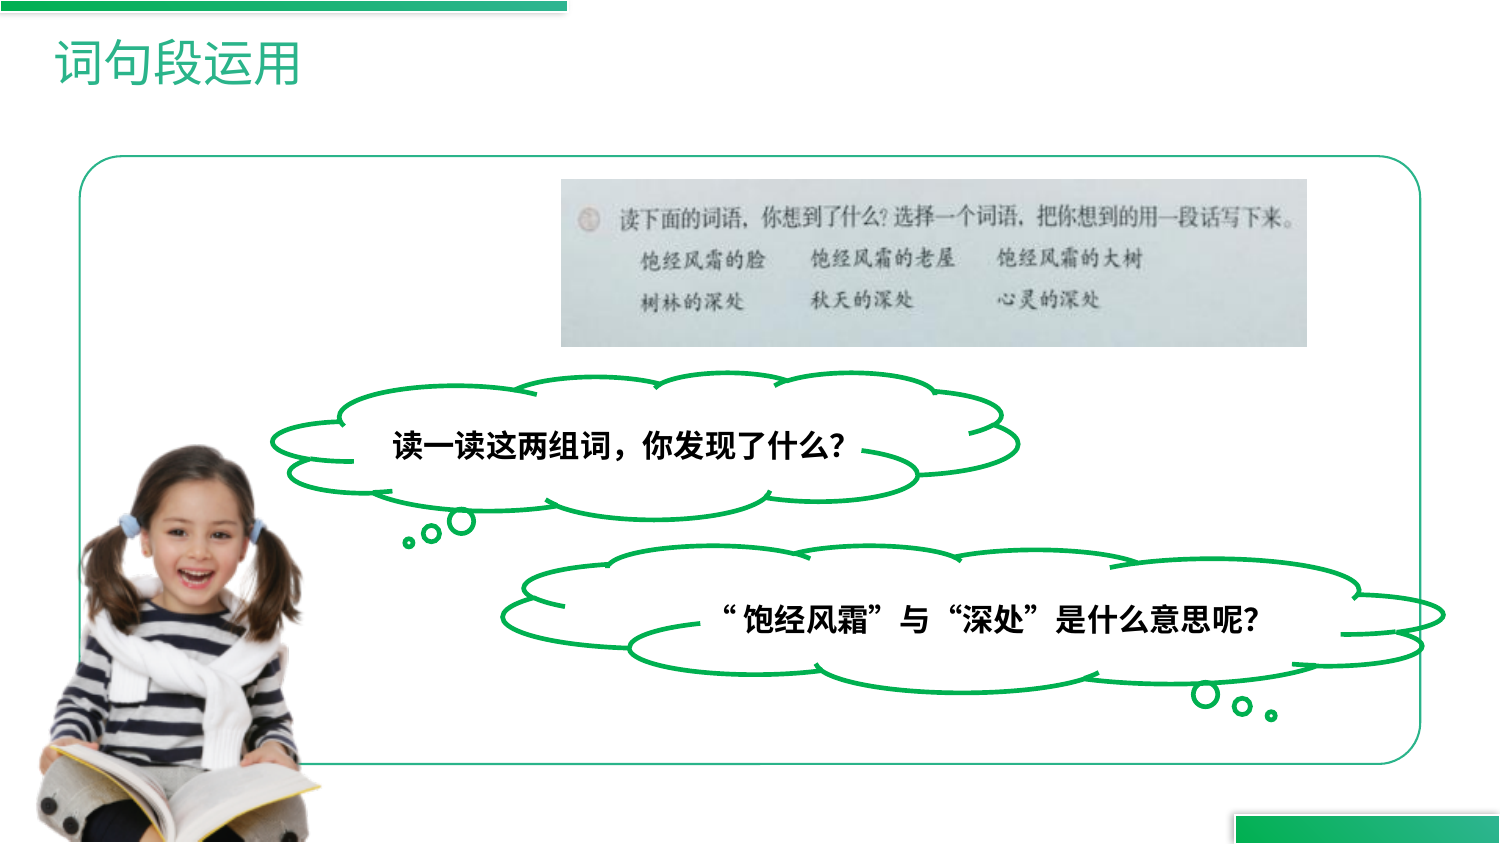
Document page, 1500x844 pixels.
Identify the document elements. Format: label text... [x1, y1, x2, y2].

text_box “饱经风霜”与“深处”是什么意思呢？ [693, 594, 1480, 643]
text_box 读一读这两组词，你发现了什么？ [381, 420, 934, 470]
text_box [1266, 710, 1277, 721]
text_box [271, 371, 1020, 535]
text_box [501, 544, 1424, 708]
text_box [403, 537, 415, 548]
picture [561, 179, 1307, 347]
text_box [422, 524, 441, 543]
text_box [1233, 697, 1252, 716]
list 词句段运用 [41, 32, 382, 94]
picture [24, 440, 328, 842]
